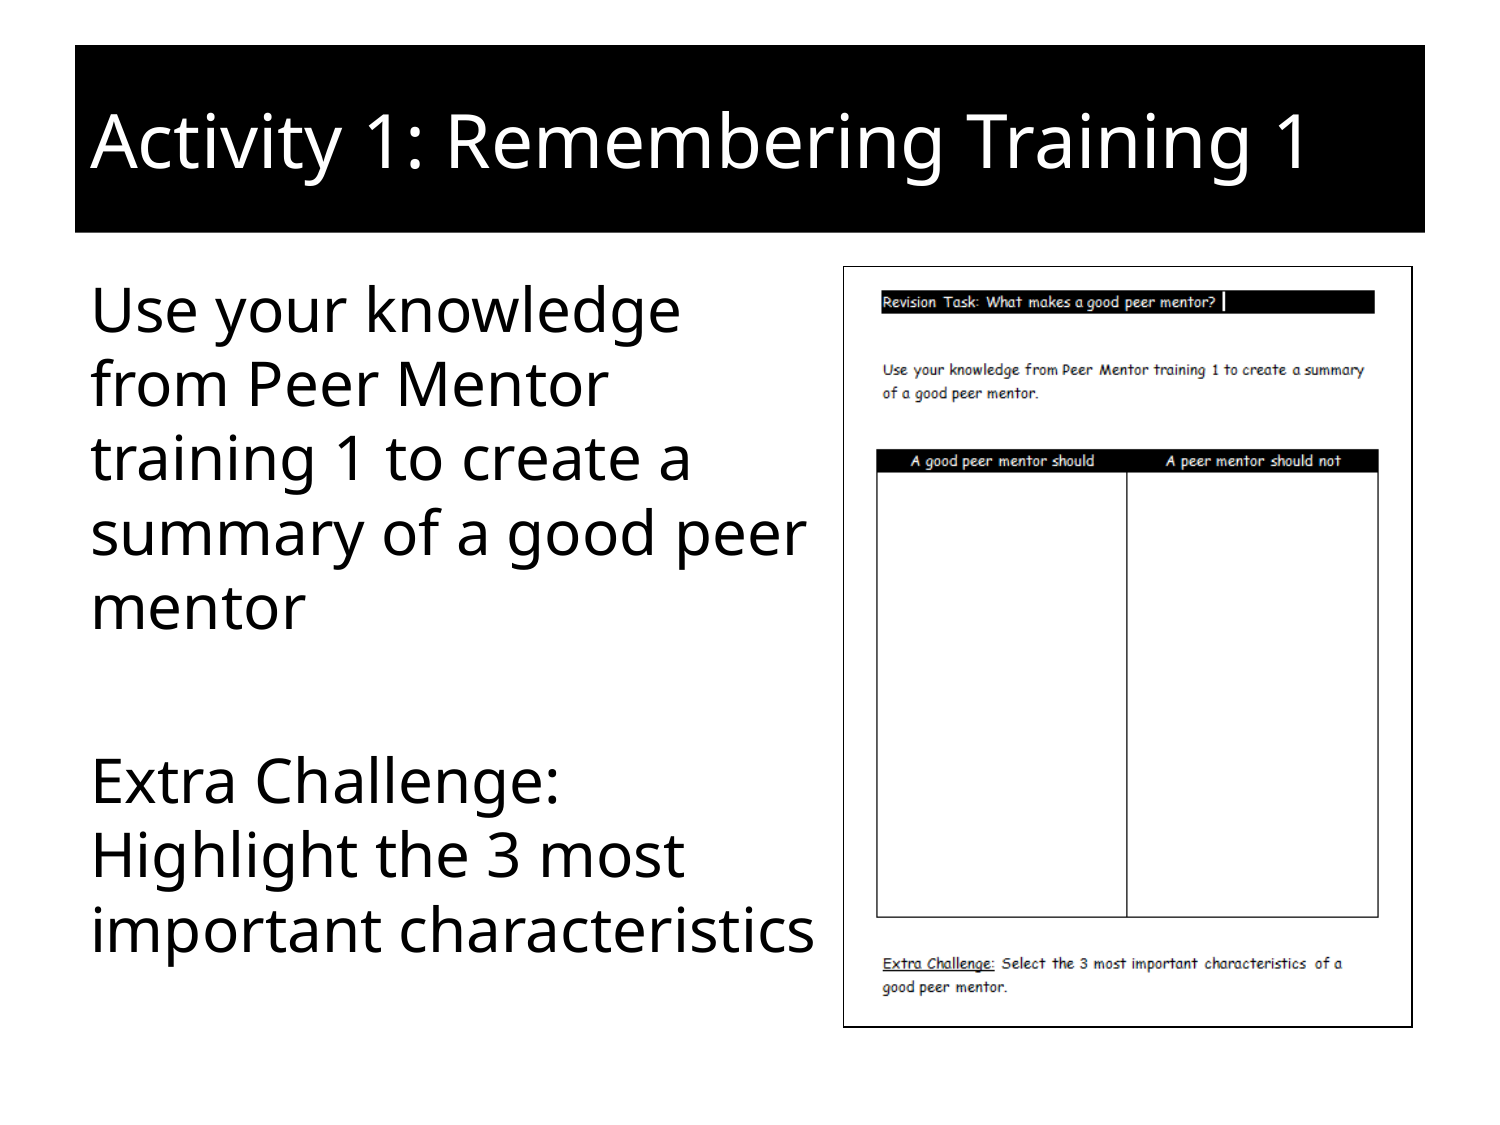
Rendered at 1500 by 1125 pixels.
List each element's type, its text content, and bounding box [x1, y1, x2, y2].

list Use your knowledge from Peer Mentor training 1 to create a summary of a good peer mentor Extra Challenge: Highlight the 3 most important characteristics [75, 262, 845, 1005]
picture [844, 266, 1412, 1027]
title Activity 1: Remembering Training 1 [75, 45, 1425, 233]
